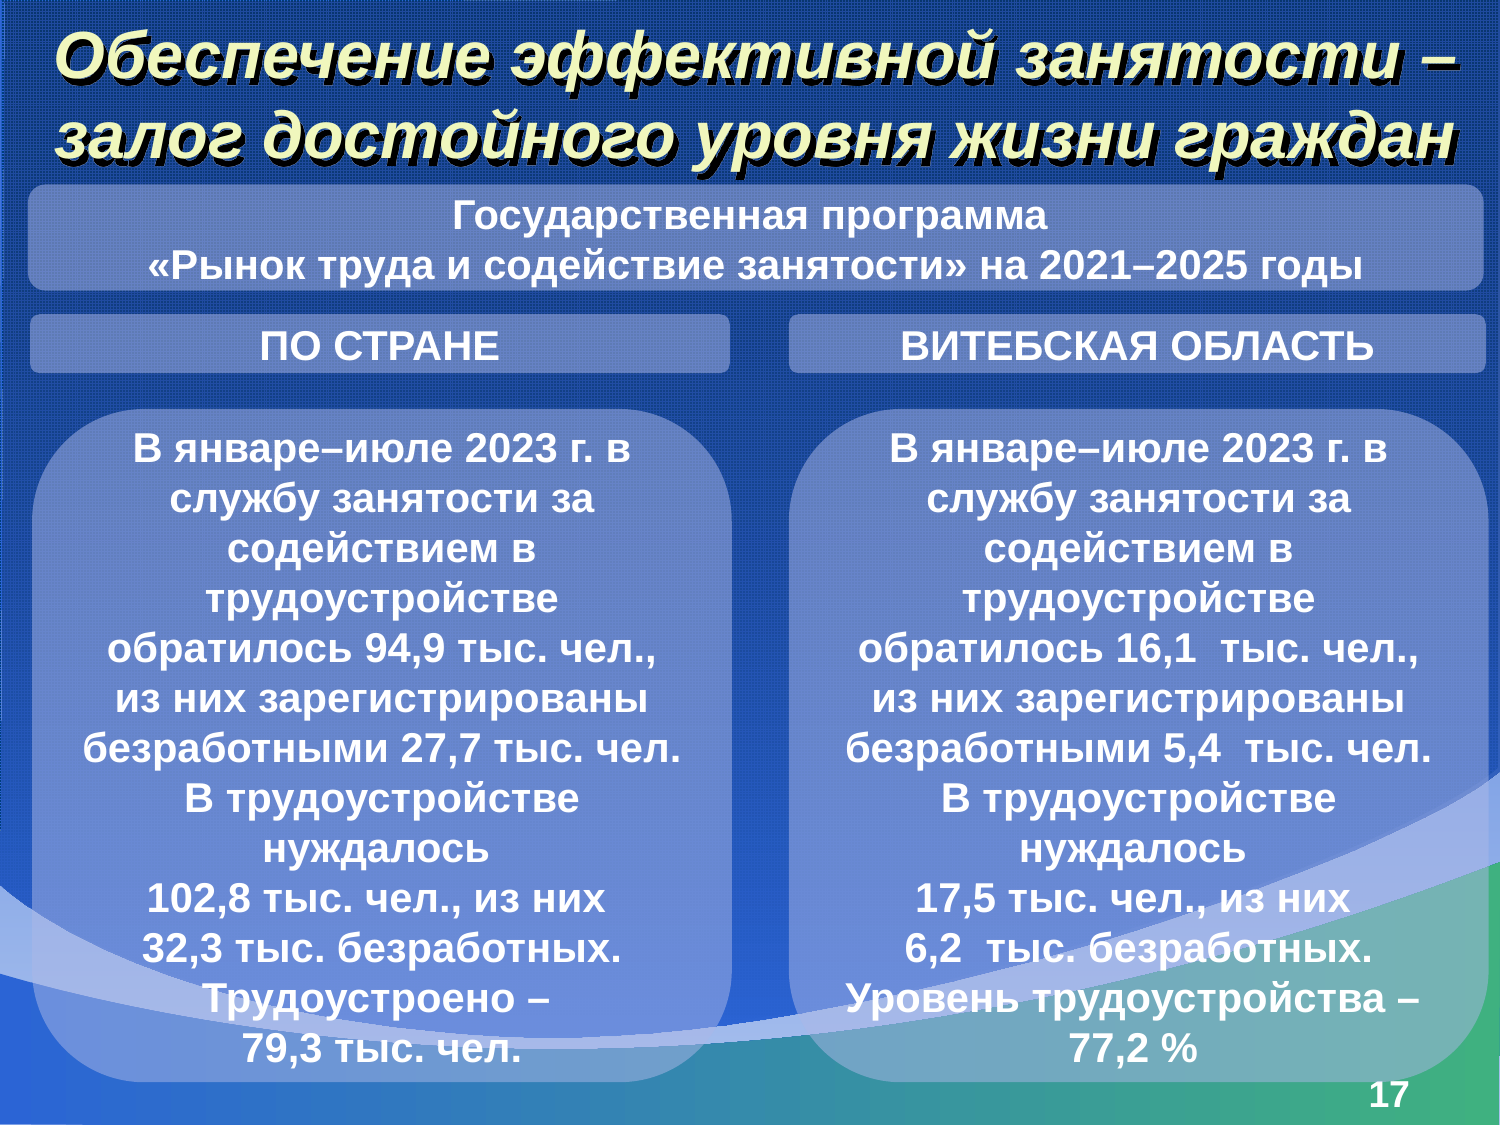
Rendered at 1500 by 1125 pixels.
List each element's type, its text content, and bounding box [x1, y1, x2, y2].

text_box Обеспечение эффективной занятости – залог достойного уровня жизни граждан [5, 0, 1500, 185]
text_box В январе–июле 2023 г. в службу занятости за содействием в трудоустройстве обратилось 16,1 тыс. чел., из них зарегистрированы безработными 5,4 тыс. чел. В трудоустройстве нуждалось 17,5 тыс. чел., из них 6,2 тыс. безработных. Уровень трудоустройства – 77,2 % [788, 408, 1489, 1083]
text_box В январе–июле 2023 г. в службу занятости за содействием в трудоустройстве обратилось 94,9 тыс. чел., из них зарегистрированы безработными 27,7 тыс. чел. В трудоустройстве нуждалось 102,8 тыс. чел., из них 32,3 тыс. безработных. Трудоустроено – 79,3 тыс. чел. [32, 408, 732, 1083]
text_box Государственная программа «Рынок труда и содействие занятости» на 2021–2025 годы [27, 184, 1484, 291]
text_box ПО СТРАНЕ [30, 314, 730, 374]
text_box ВИТЕБСКАЯ ОБЛАСТЬ [788, 314, 1486, 374]
slide_number 17 [1074, 1072, 1425, 1103]
